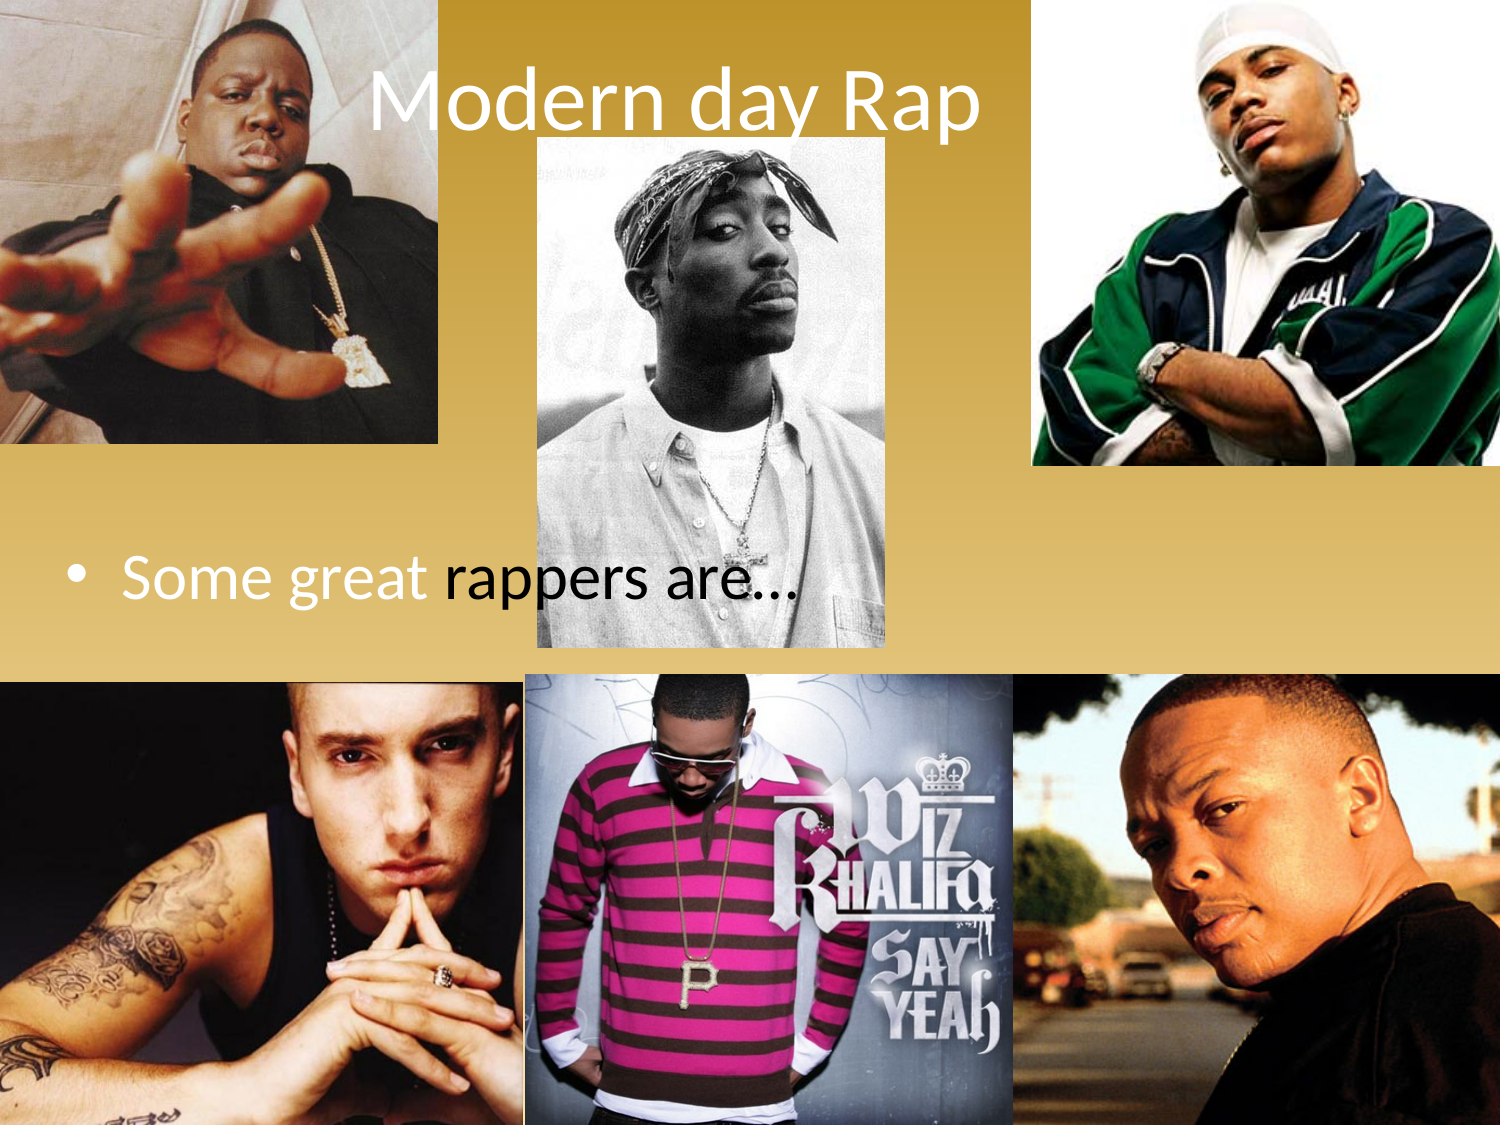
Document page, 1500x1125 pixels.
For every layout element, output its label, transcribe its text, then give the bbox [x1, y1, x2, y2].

picture [1030, 0, 1500, 466]
picture [537, 137, 885, 649]
picture [0, 674, 1500, 1125]
list Some great rappers are… [50, 525, 1400, 681]
picture [0, 0, 438, 444]
title Modern day Rap [438, 0, 1028, 188]
